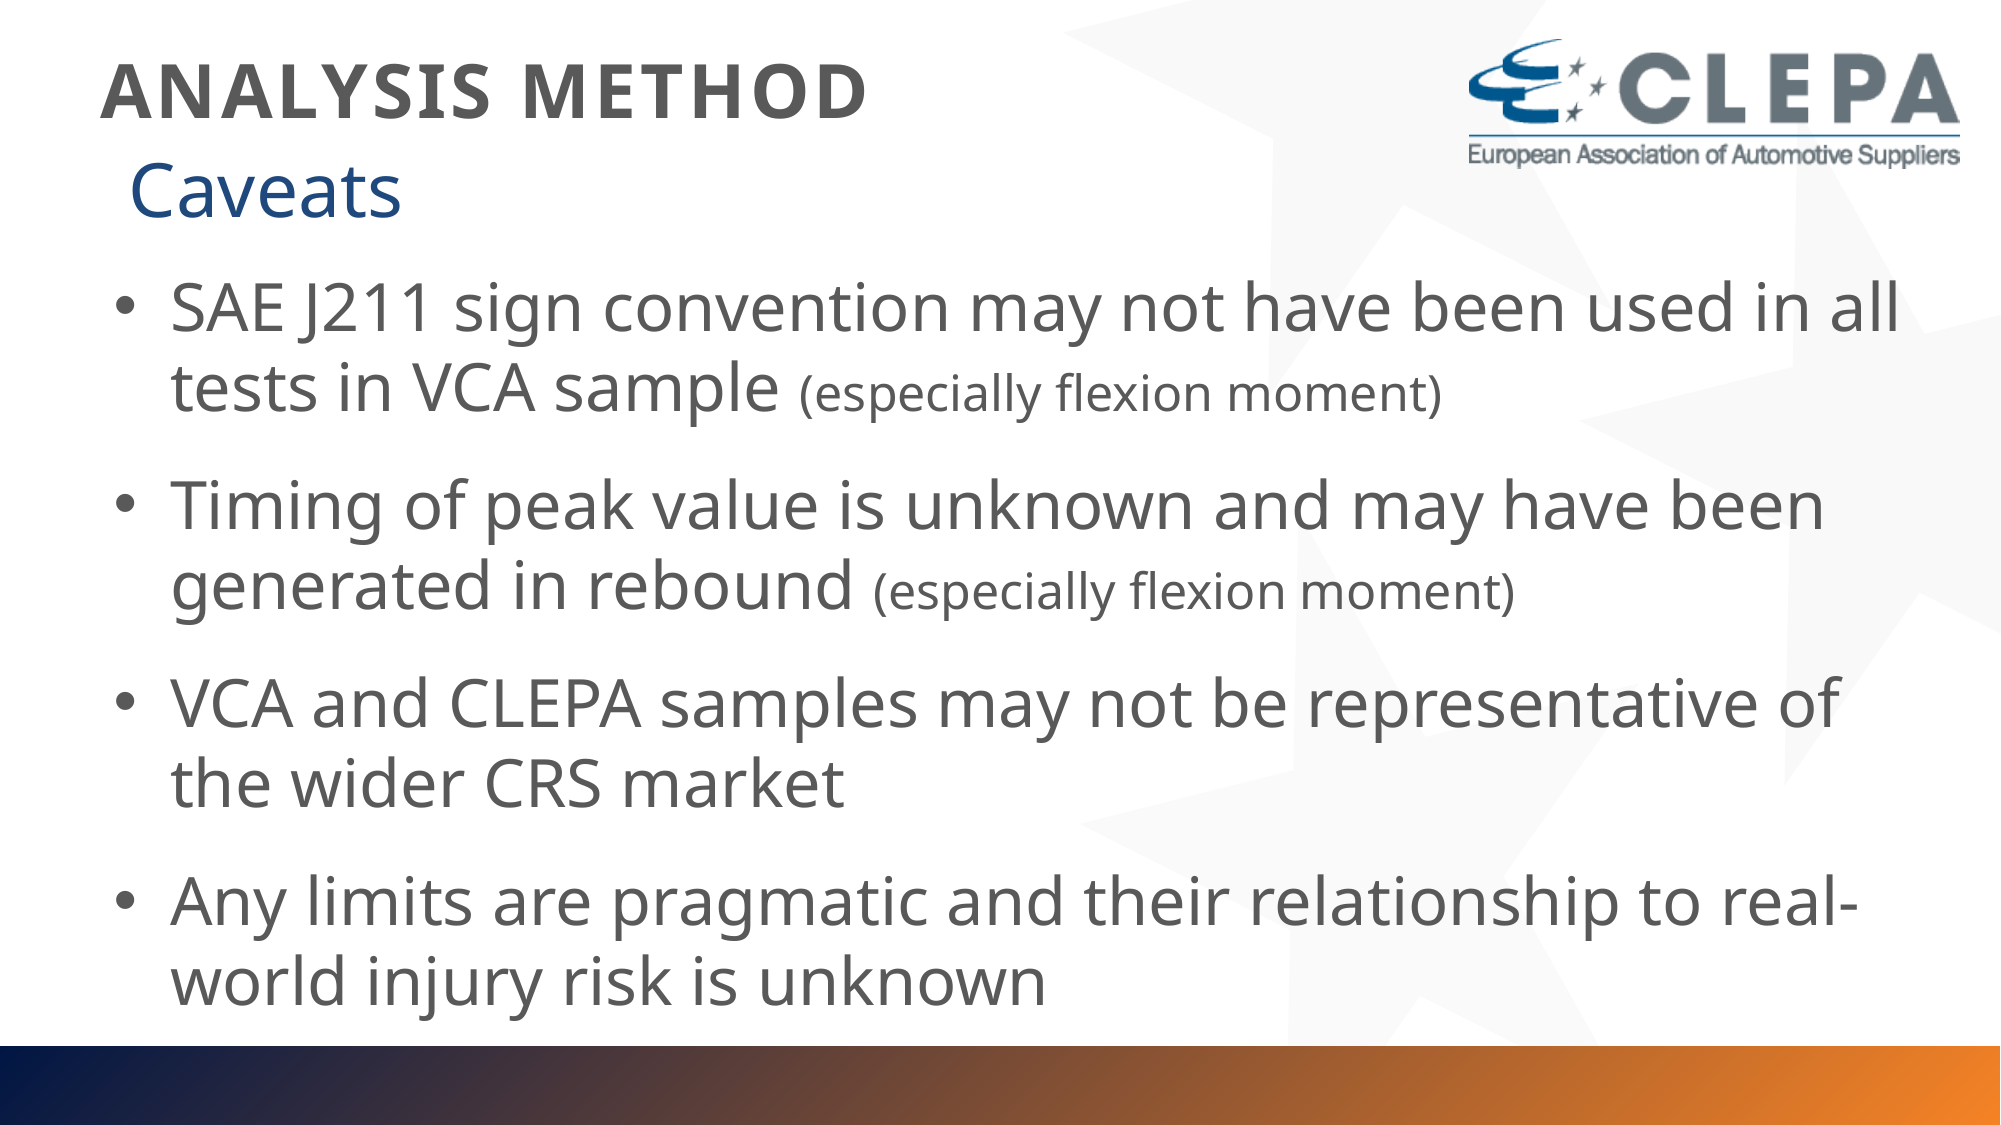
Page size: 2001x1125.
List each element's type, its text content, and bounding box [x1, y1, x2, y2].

picture [1469, 39, 1960, 169]
title ANALYSIS METHOD [85, 58, 1277, 142]
text_box Caveats [113, 135, 918, 240]
list SAE J211 sign convention may not have been used in all tests in VCA sample (especially flexion moment) Timing of peak value is unknown and may have been generated in rebound (especially flexion moment) VCA and CLEPA samples may not be representative of the wider CRS market Any limits are pragmatic and their relationship to real-world injury risk is unknown [98, 256, 1954, 971]
